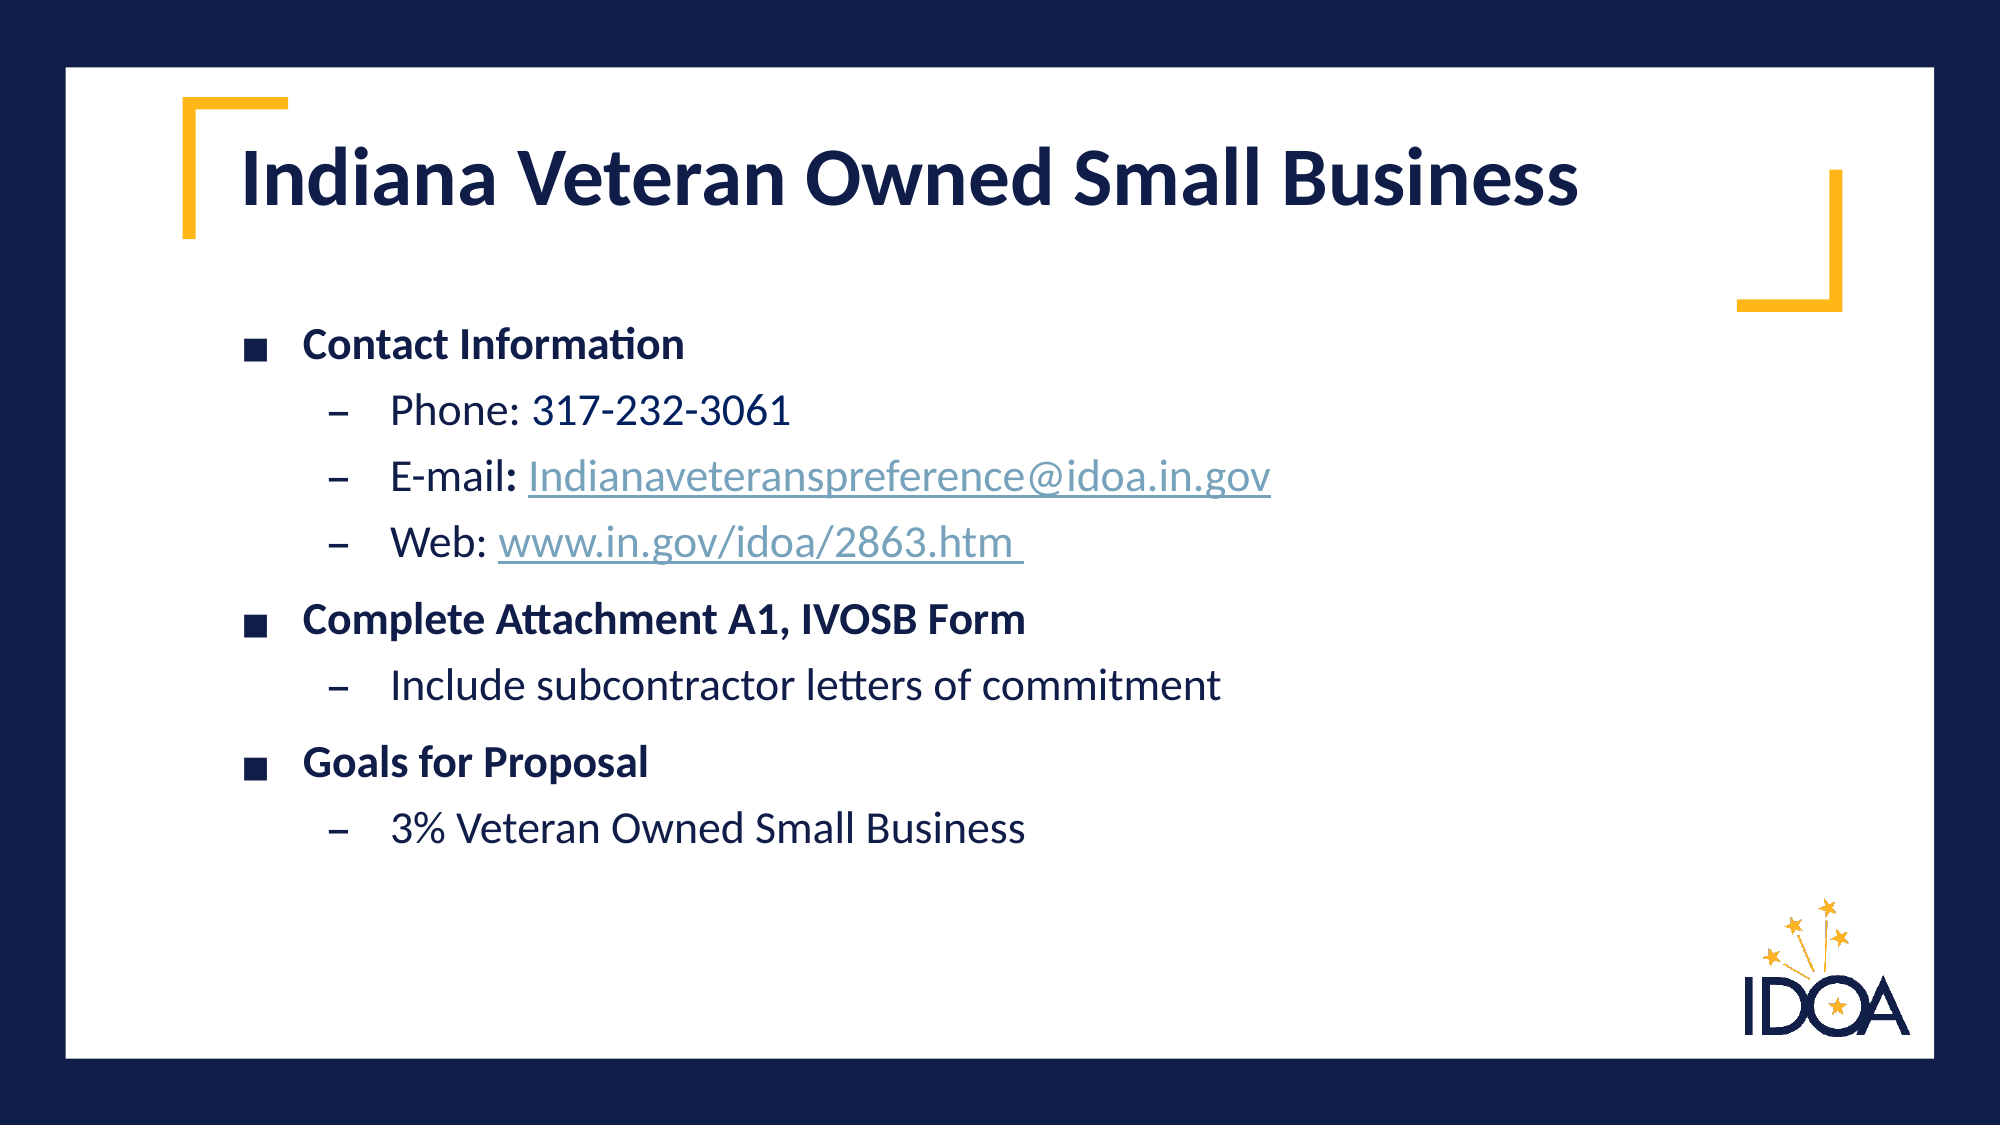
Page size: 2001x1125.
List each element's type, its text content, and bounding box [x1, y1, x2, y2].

title Indiana Veteran Owned Small Business [225, 126, 1800, 263]
list Contact Information Phone: 317-232-3061 E-mail: Indianaveteranspreference@idoa.in.gov Web: www.in.gov/idoa/2863.htm Complete Attachment A1, IVOSB Form Include subcontractor letters of commitment Goals for Proposal 3% Veteran Owned Small Business [225, 310, 1800, 901]
picture [1702, 857, 1959, 1114]
